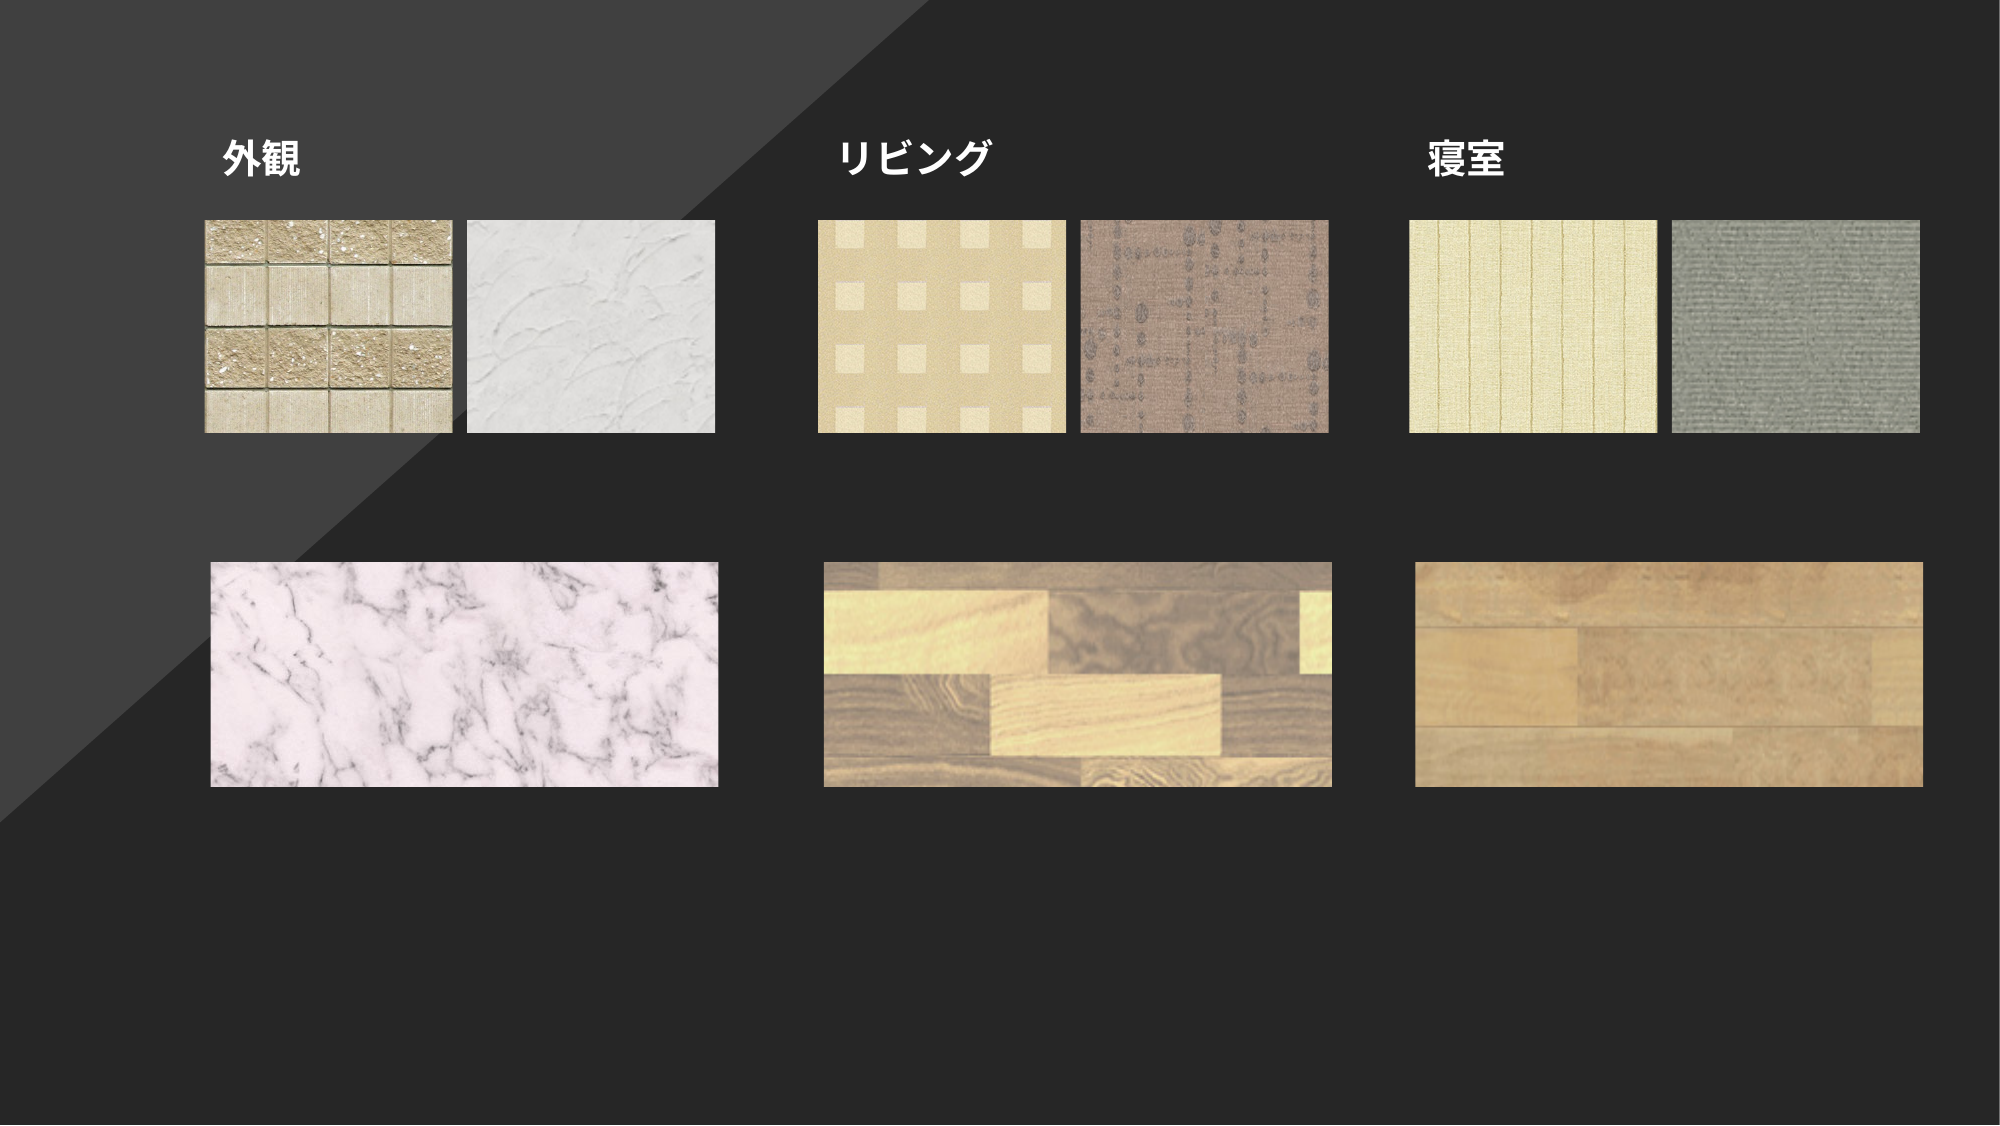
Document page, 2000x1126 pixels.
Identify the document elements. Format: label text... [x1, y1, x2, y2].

picture [1415, 562, 1924, 788]
picture [1671, 219, 1921, 433]
picture [466, 219, 716, 433]
picture [1409, 219, 1658, 433]
picture [817, 219, 1067, 433]
picture [210, 562, 719, 788]
picture [1080, 219, 1329, 433]
picture [204, 219, 453, 433]
picture [823, 562, 1333, 788]
list 外観 [204, 125, 713, 185]
list 寝室 [1409, 125, 1918, 185]
list リビング [818, 125, 1326, 185]
